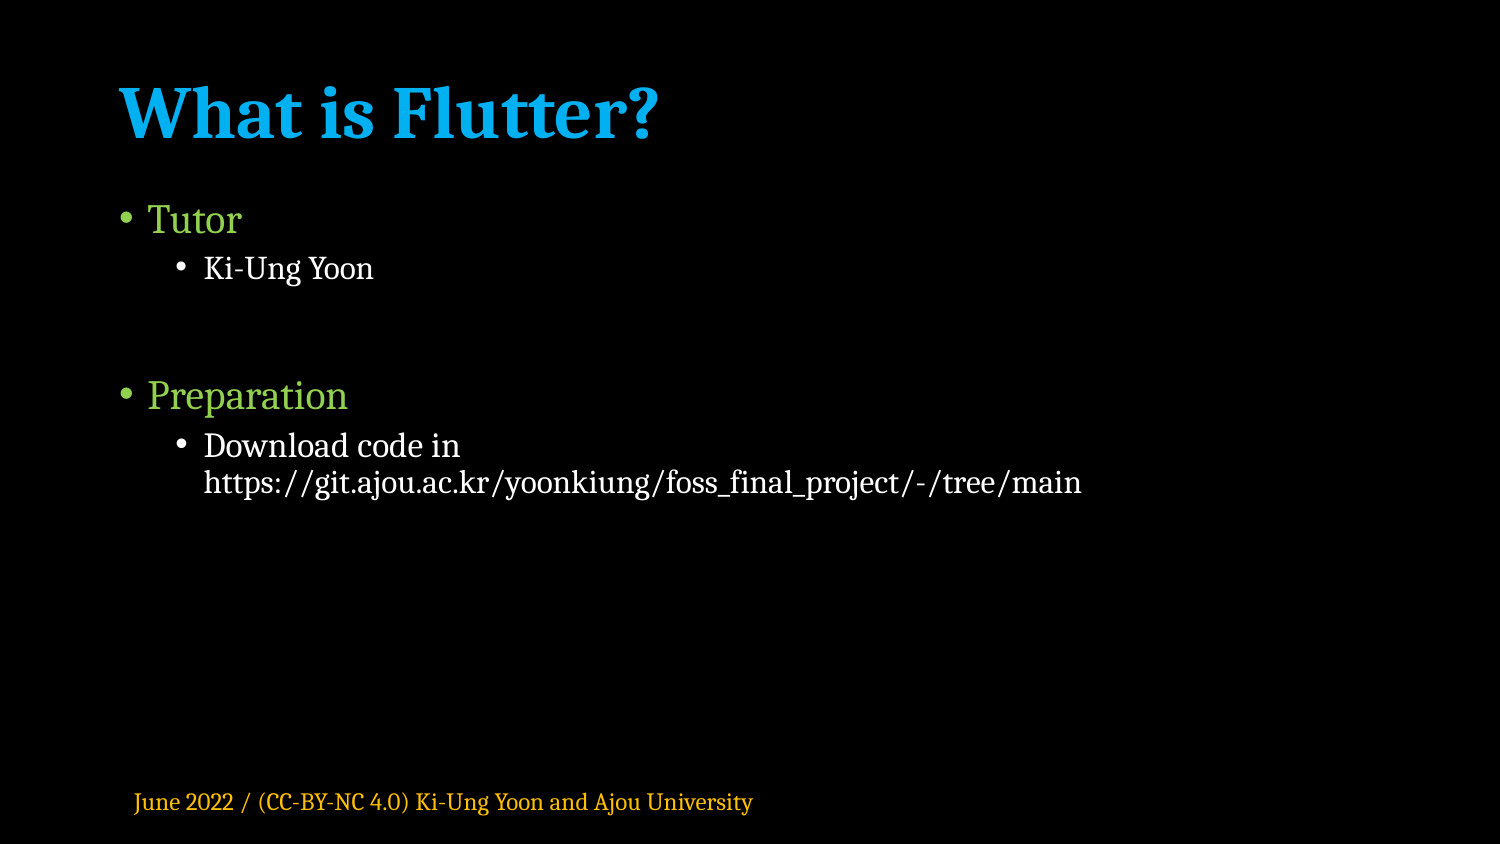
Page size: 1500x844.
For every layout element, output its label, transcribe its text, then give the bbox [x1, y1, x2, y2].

text_box June 2022 / (CC-BY-NC 4.0) Ki-Ung Yoon and Ajou University [119, 781, 770, 823]
title What is Flutter? [104, 49, 1270, 181]
list Tutor Ki-Ung Yoon Preparation Download code in https://git.ajou.ac.kr/yoonkiung/foss_final_project/-/tree/main [104, 190, 1302, 772]
